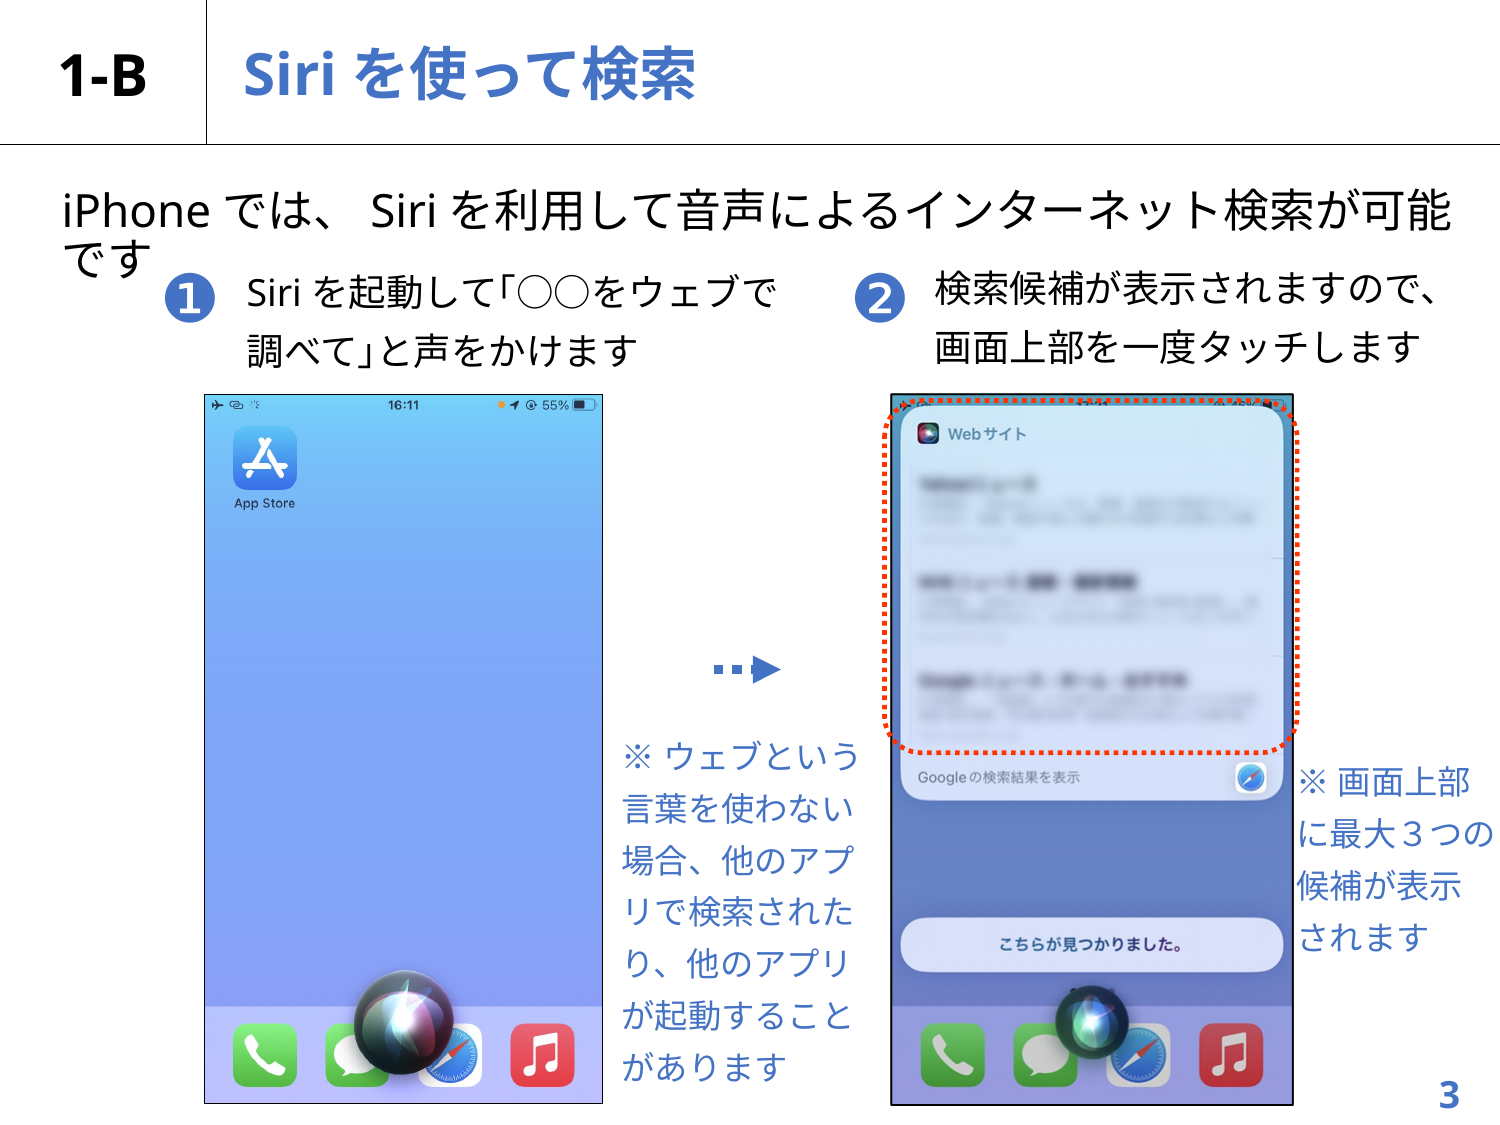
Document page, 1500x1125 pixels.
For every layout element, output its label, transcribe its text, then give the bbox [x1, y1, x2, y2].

text_box [1294, 420, 1299, 733]
text_box iPhoneでは、Siriを利用して音声によるインターネット検索が可能です [46, 180, 1500, 274]
title Siriを使って検索 [228, 36, 1472, 116]
text_box ※画面上部に最大３つの 候補が表示 されます [1294, 741, 1500, 965]
text_box 3 [1399, 1063, 1500, 1123]
picture [890, 393, 1294, 1106]
text_box Siriを起動して｢○○をウェブで 調べて｣と声をかけます [231, 274, 818, 381]
text_box ❷ [835, 274, 919, 343]
picture [204, 394, 603, 1104]
text_box 1-B [0, 0, 207, 147]
text_box [883, 416, 890, 738]
text_box 検索候補が表示されますので、画面上部を一度タッチします [919, 274, 1444, 376]
text_box ※ウェブという言葉を使わない場合、他のアプリで検索されたり、他のアプリが起動することがあります [616, 716, 879, 1095]
text_box ❶ [145, 274, 223, 343]
